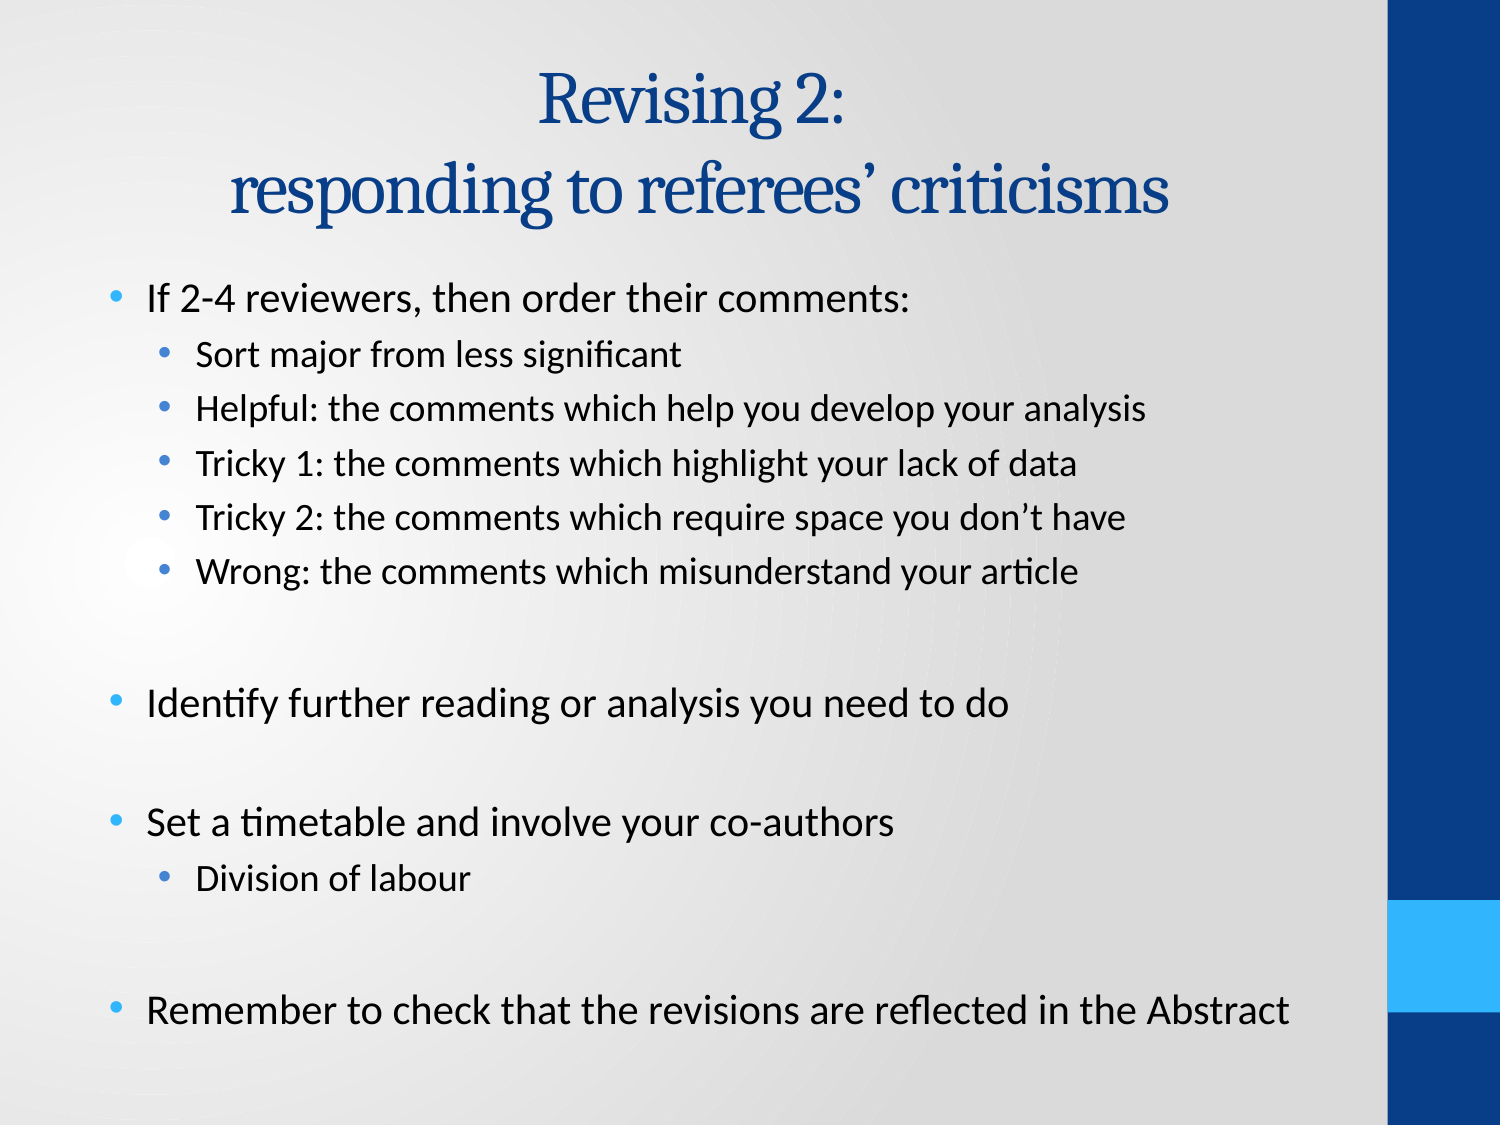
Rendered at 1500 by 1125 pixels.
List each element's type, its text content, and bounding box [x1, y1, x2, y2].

list If 2-4 reviewers, then order their comments: Sort major from less significant Helpful: the comments which help you develop your analysis Tricky 1: the comments which highlight your lack of data Tricky 2: the comments which require space you don’t have Wrong: the comments which misunderstand your article Identify further reading or analysis you need to do Set a timetable and involve your co-authors Division of labour Remember to check that the revisions are reflected in the Abstract [75, 262, 1325, 1050]
title Revising 2: responding to referees’ criticisms [75, 45, 1325, 233]
